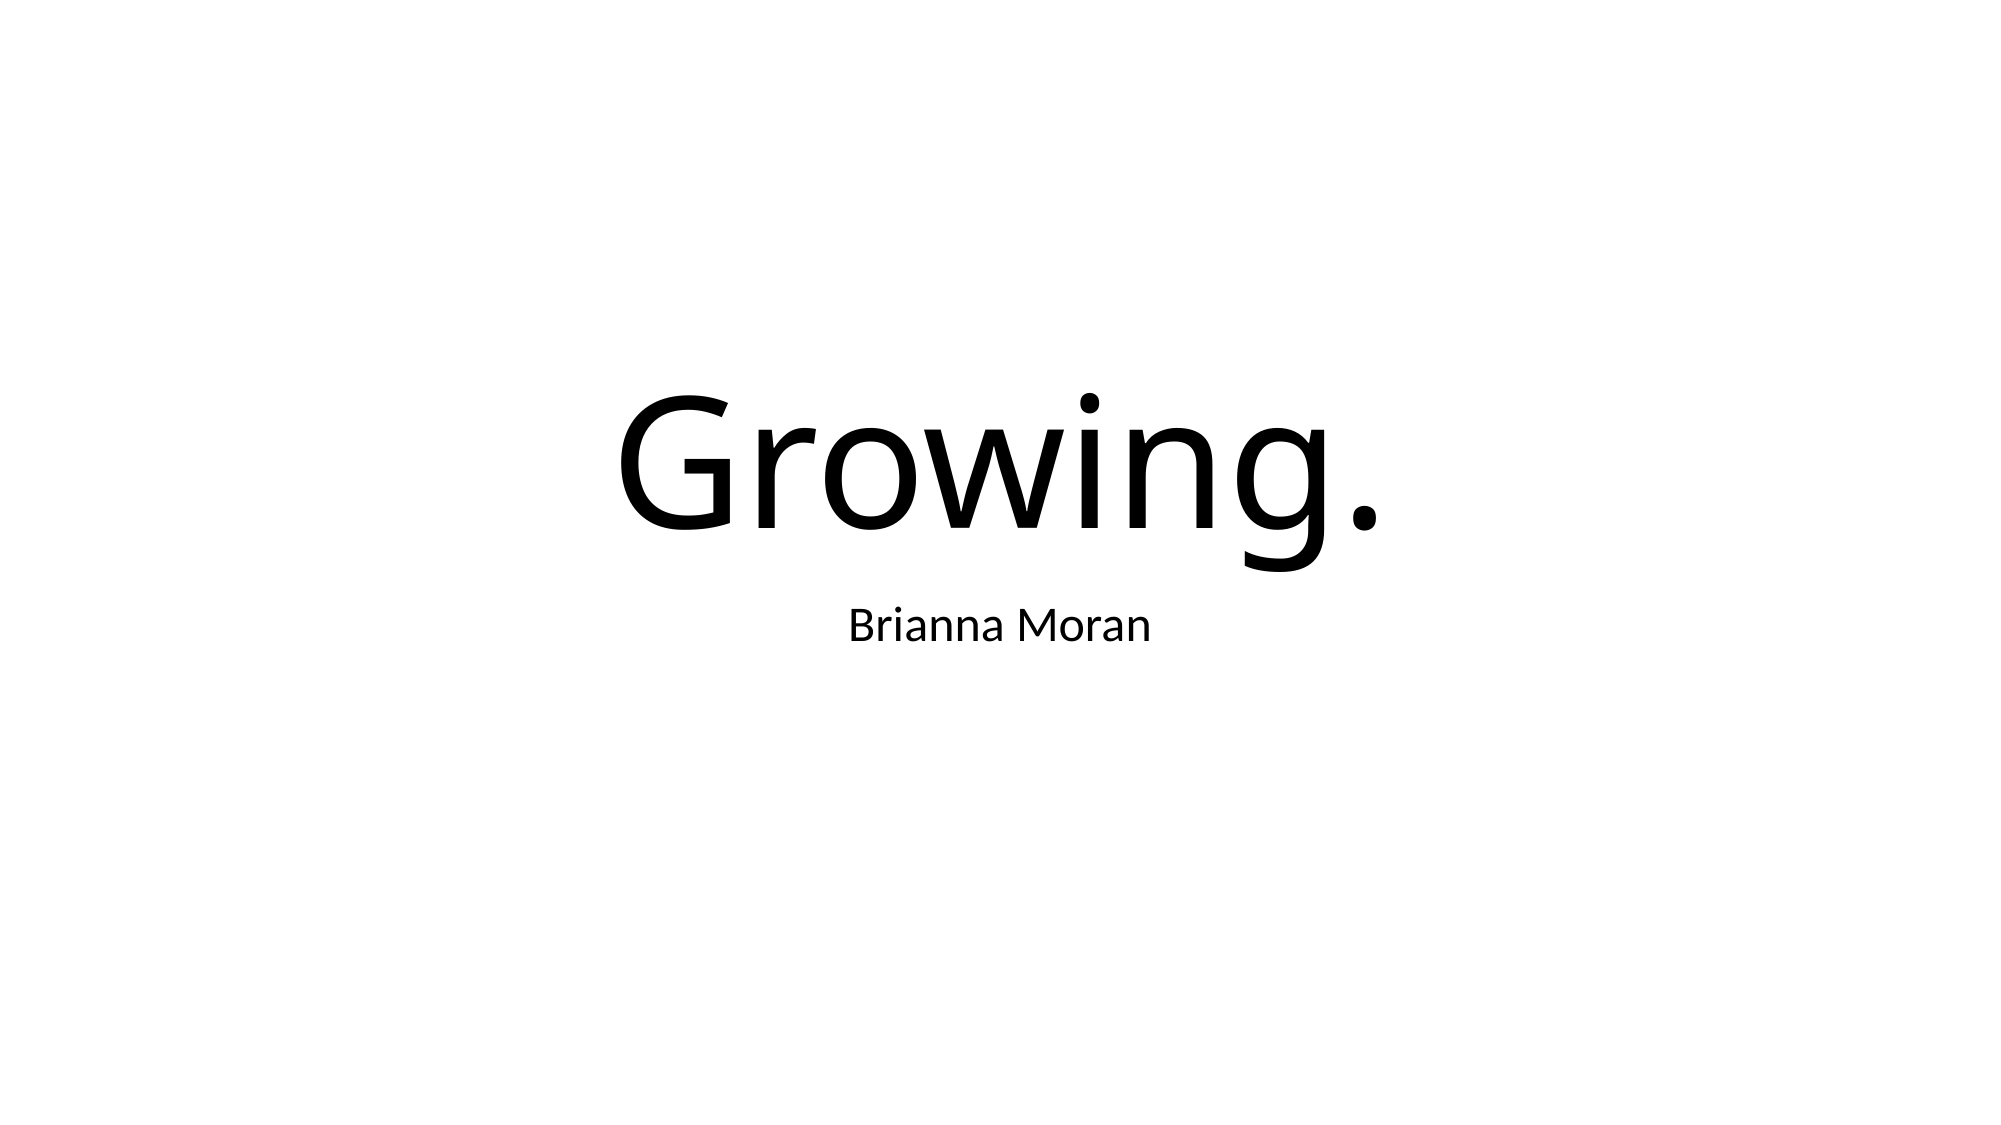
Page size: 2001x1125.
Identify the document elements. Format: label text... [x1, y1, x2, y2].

subtitle Brianna Moran [249, 590, 1750, 863]
title Growing. [249, 184, 1750, 576]
